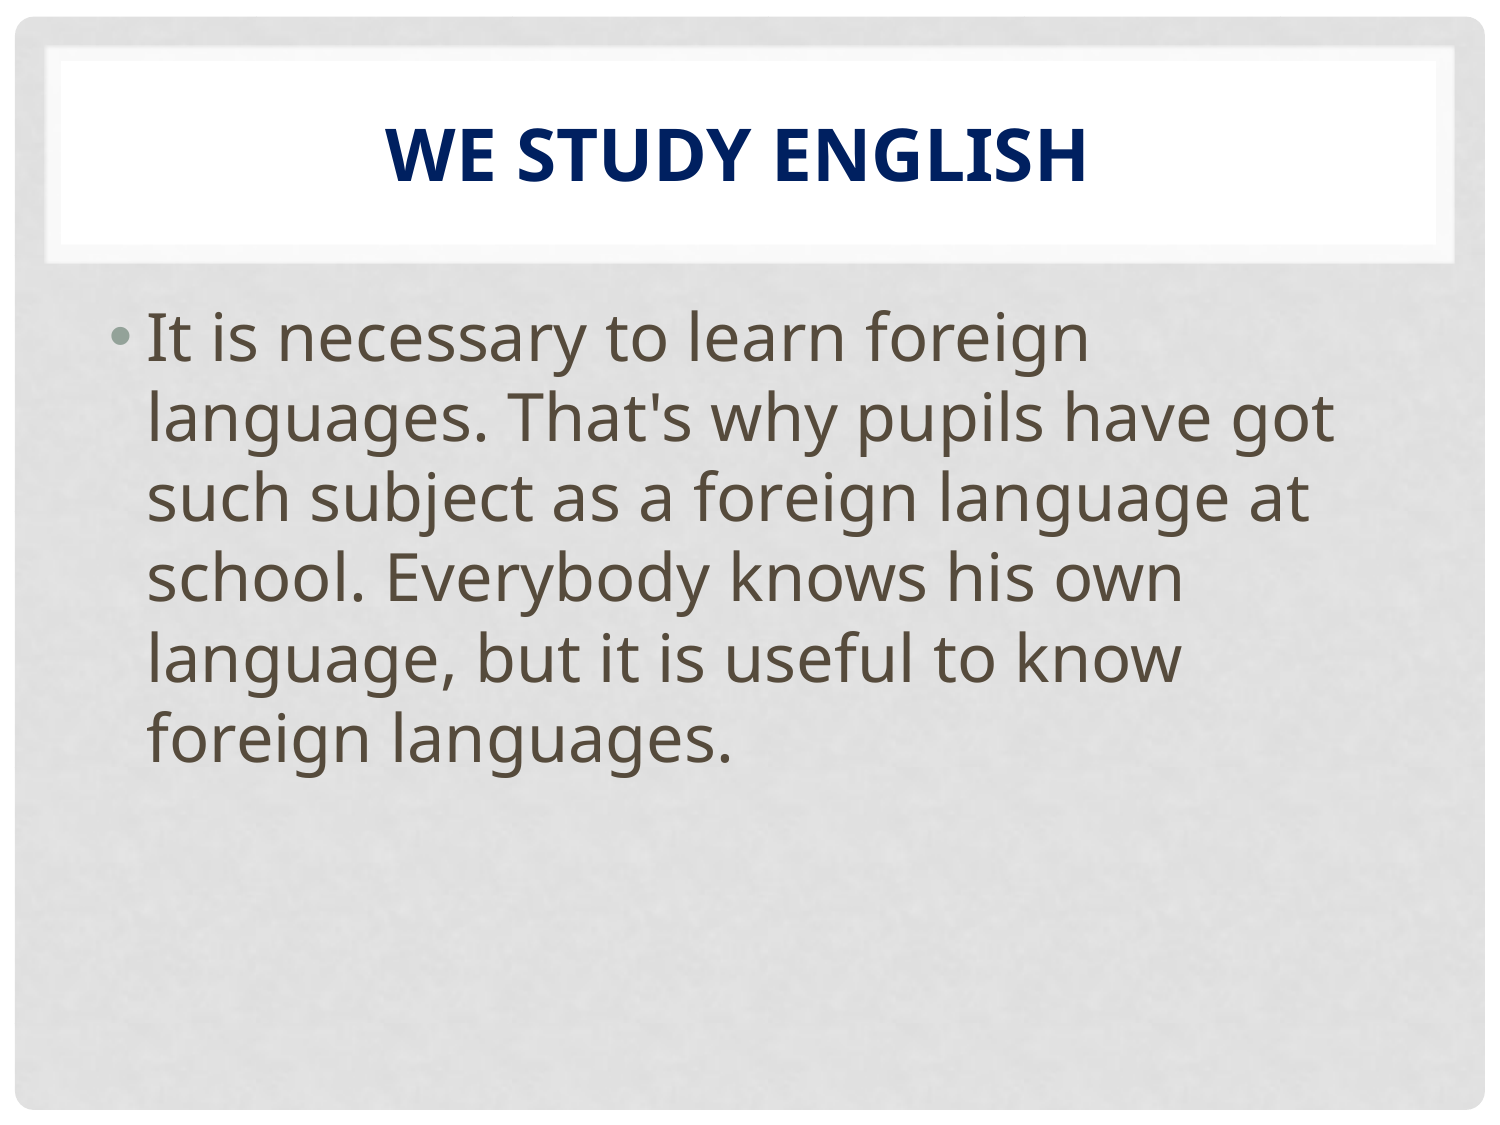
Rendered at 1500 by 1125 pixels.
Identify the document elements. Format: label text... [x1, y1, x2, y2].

title WE STUDY ENGLISH [69, 66, 1425, 238]
list It is necessary to learn foreign languages. That's why pupils have got such subject as a foreign language at school. Everybody knows his own language, but it is useful to know foreign languages. [75, 287, 1425, 1005]
